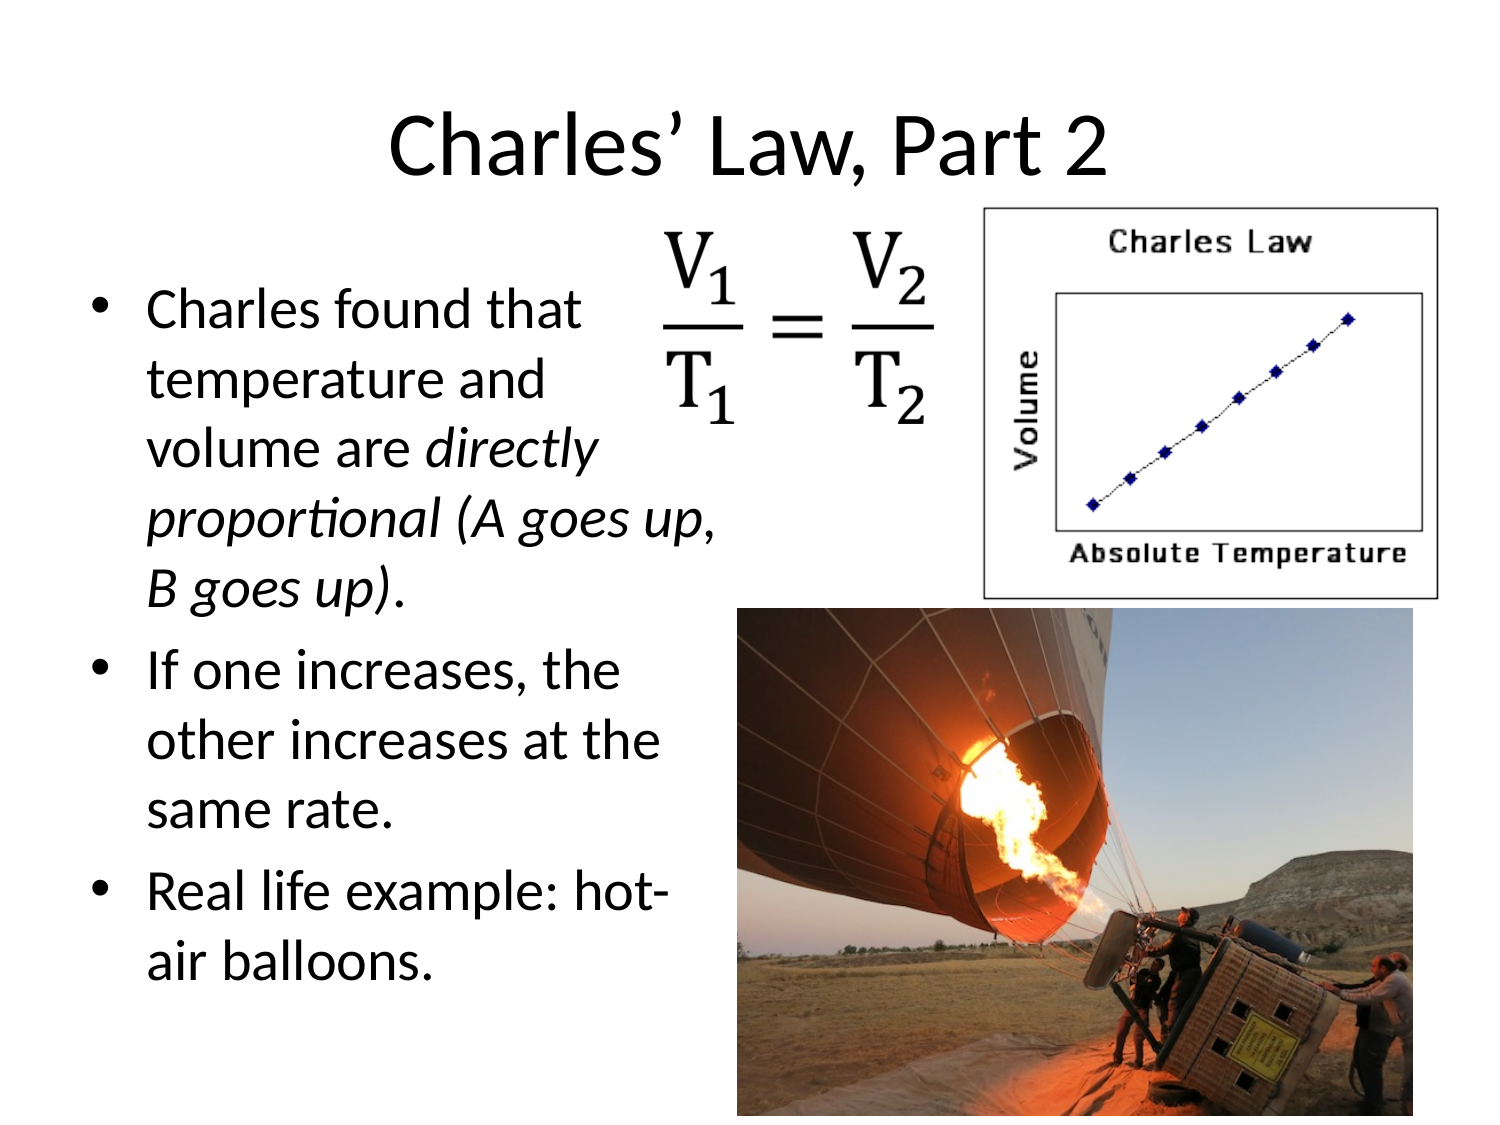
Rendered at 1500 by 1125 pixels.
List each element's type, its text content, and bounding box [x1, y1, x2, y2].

title Charles’ Law, Part 2 [75, 45, 1425, 233]
list Charles found that temperature and volume are directly proportional (A goes up, B goes up). If one increases, the other increases at the same rate. Real life example: hot-air balloons. [75, 262, 738, 1005]
picture [737, 199, 1451, 1116]
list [637, 212, 960, 433]
